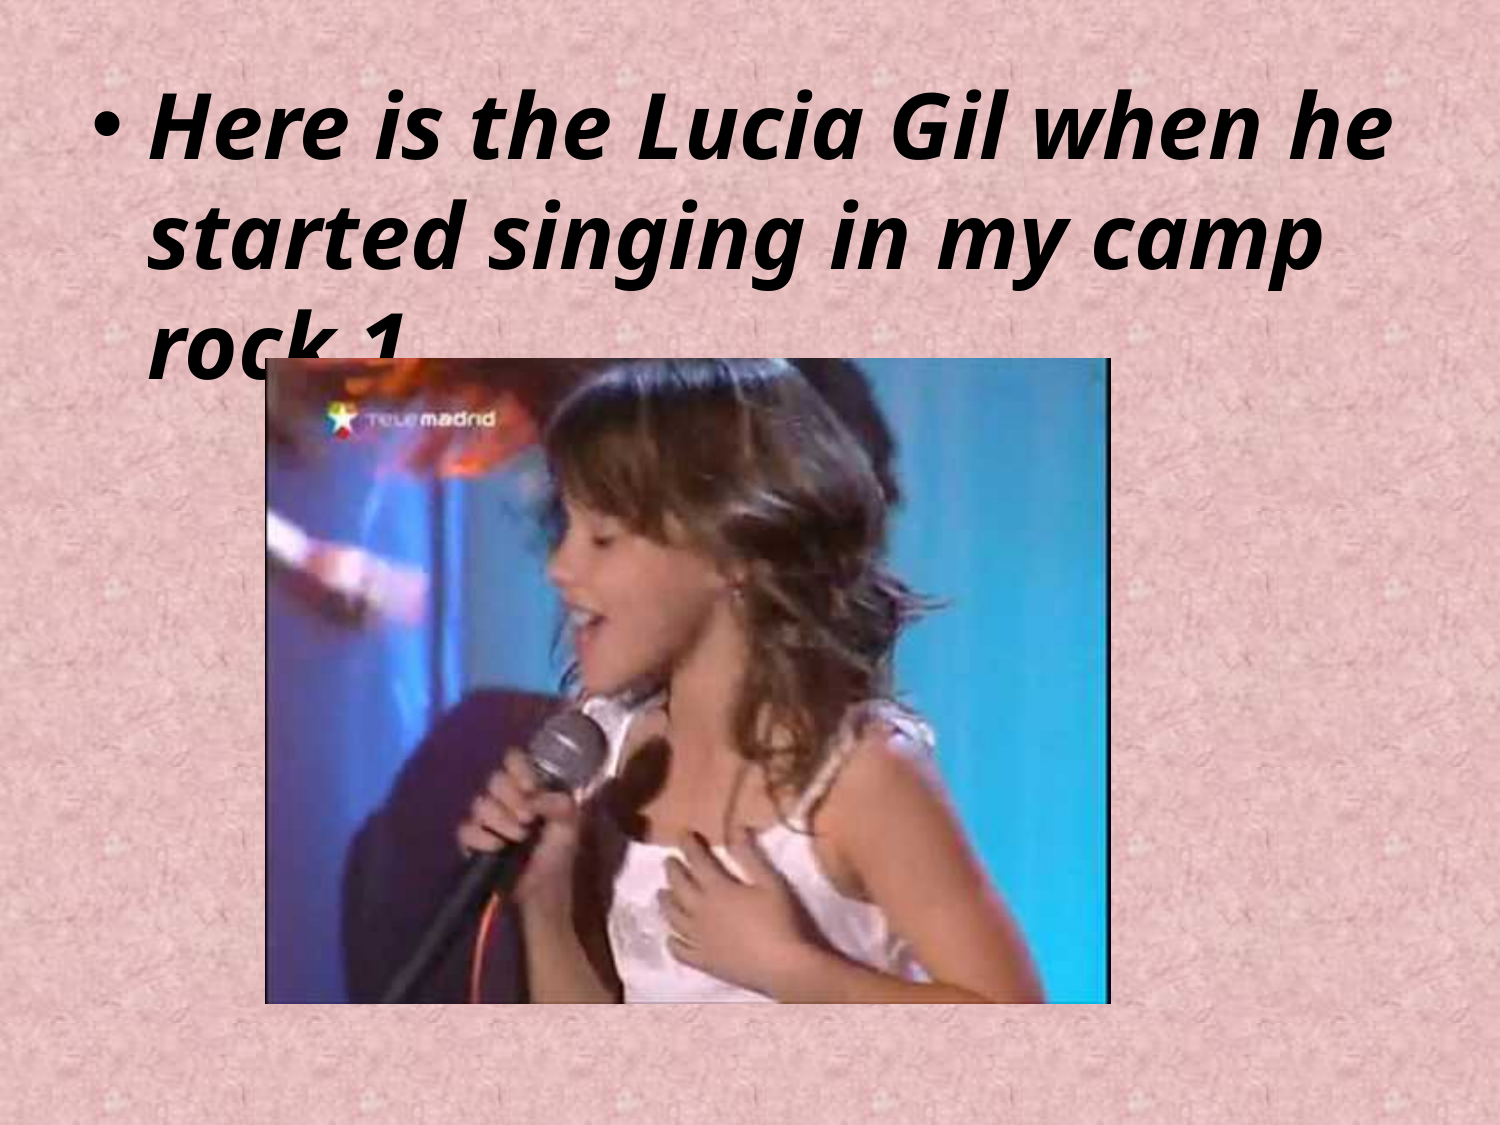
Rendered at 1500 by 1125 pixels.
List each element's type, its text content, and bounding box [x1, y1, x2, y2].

picture [0, 0, 1500, 1125]
list Here is the Lucia Gil when he started singing in my camp rock 1 [76, 59, 1427, 803]
